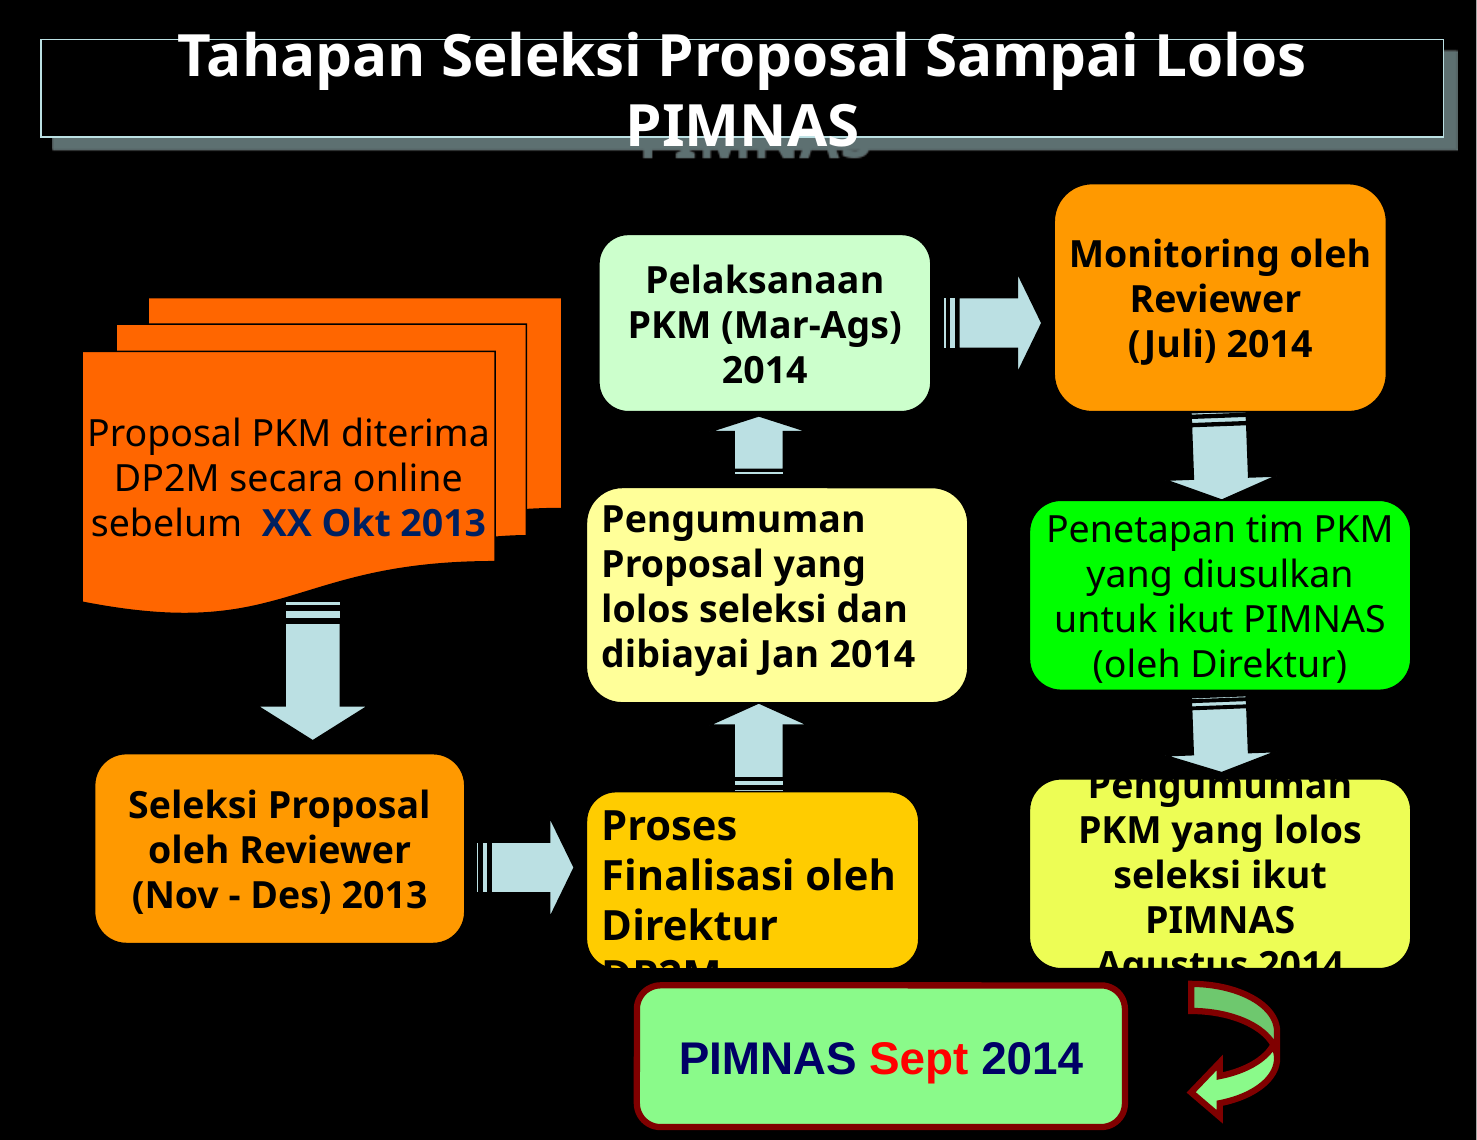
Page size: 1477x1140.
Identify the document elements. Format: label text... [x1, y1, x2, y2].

text_box [709, 703, 809, 778]
text_box [285, 601, 341, 606]
text_box [1191, 983, 1278, 1117]
text_box Monitoring oleh Reviewer (Juli) 2014 [1054, 183, 1387, 412]
text_box [491, 816, 575, 919]
text_box [1165, 707, 1277, 773]
text_box [1165, 424, 1277, 500]
text_box Pengumuman PKM yang lolos seleksi ikut PIMNAS Agustus 2014 [1029, 778, 1411, 969]
text_box PIMNAS Sept 2014 [636, 985, 1125, 1128]
text_box Seleksi Proposal oleh Reviewer (Nov - Des) 2013 [94, 753, 465, 944]
text_box Proses Finalisasi oleh Direktur DP2M [586, 791, 919, 1007]
text_box Penetapan tim PKM yang diusulkan untuk ikut PIMNAS (oleh Direktur) [1029, 500, 1411, 691]
text_box [257, 623, 369, 741]
text_box Pelaksanaan PKM (Mar-Ags) 2014 [598, 234, 931, 412]
text_box [949, 297, 956, 349]
text_box [1191, 416, 1247, 424]
text_box Pengumuman Proposal yang lolos seleksi dan dibiayai Jan 2014 [586, 487, 972, 683]
text_box Proposal PKM diterima DP2M secara online sebelum XX Okt 2013 [82, 297, 562, 614]
text_box [1190, 412, 1247, 416]
text_box [475, 842, 479, 893]
text_box [958, 272, 1042, 374]
text_box [481, 842, 489, 893]
text_box [590, 683, 965, 703]
text_box [734, 780, 784, 787]
text_box [285, 609, 341, 619]
text_box [1191, 695, 1247, 701]
text_box [709, 415, 809, 470]
text_box [943, 297, 947, 349]
text_box [734, 471, 784, 476]
text_box [1191, 700, 1247, 708]
title Tahapan Seleksi Proposal Sampai Lolos PIMNAS [40, 39, 1444, 138]
